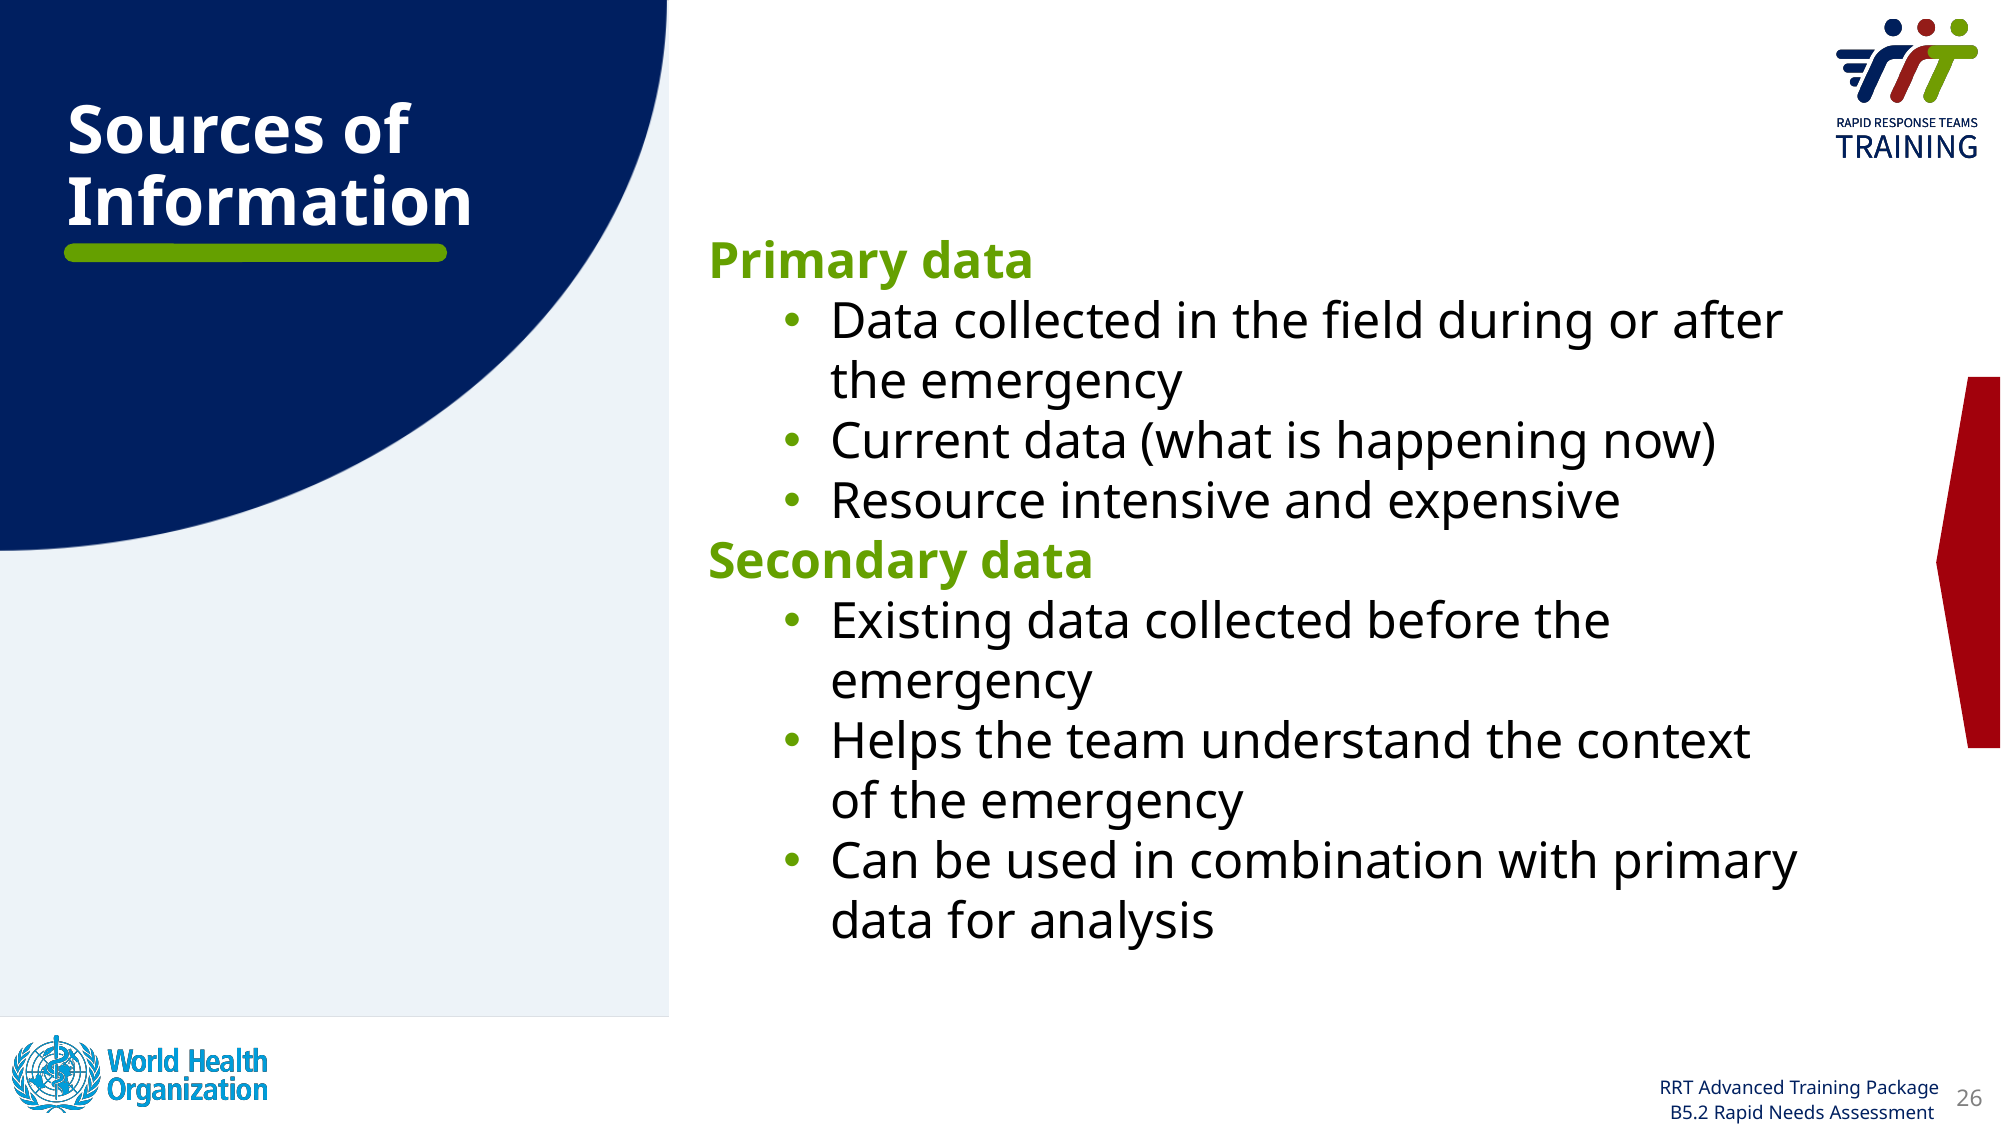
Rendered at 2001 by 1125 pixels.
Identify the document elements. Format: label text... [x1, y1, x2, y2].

picture [71, 1053, 90, 1091]
picture [12, 1035, 54, 1068]
picture [22, 1062, 26, 1077]
picture [59, 1035, 267, 1113]
picture [0, 0, 669, 1018]
picture [36, 1088, 78, 1105]
title Sources of Information [59, 70, 597, 266]
text_box Primary data Data collected in the field during or after the emergency Current data (what is happening now) Resource intensive and expensive Secondary data Existing data collected before the emergency Helps the team understand the context of the emergency Can be used in combination with primary data for analysis [700, 221, 1816, 957]
picture [40, 1062, 47, 1070]
picture [46, 1056, 54, 1062]
picture [1835, 19, 1978, 167]
picture [24, 1054, 36, 1087]
picture [30, 1083, 37, 1091]
picture [34, 1054, 43, 1078]
picture [50, 1108, 62, 1113]
picture [12, 1083, 48, 1113]
